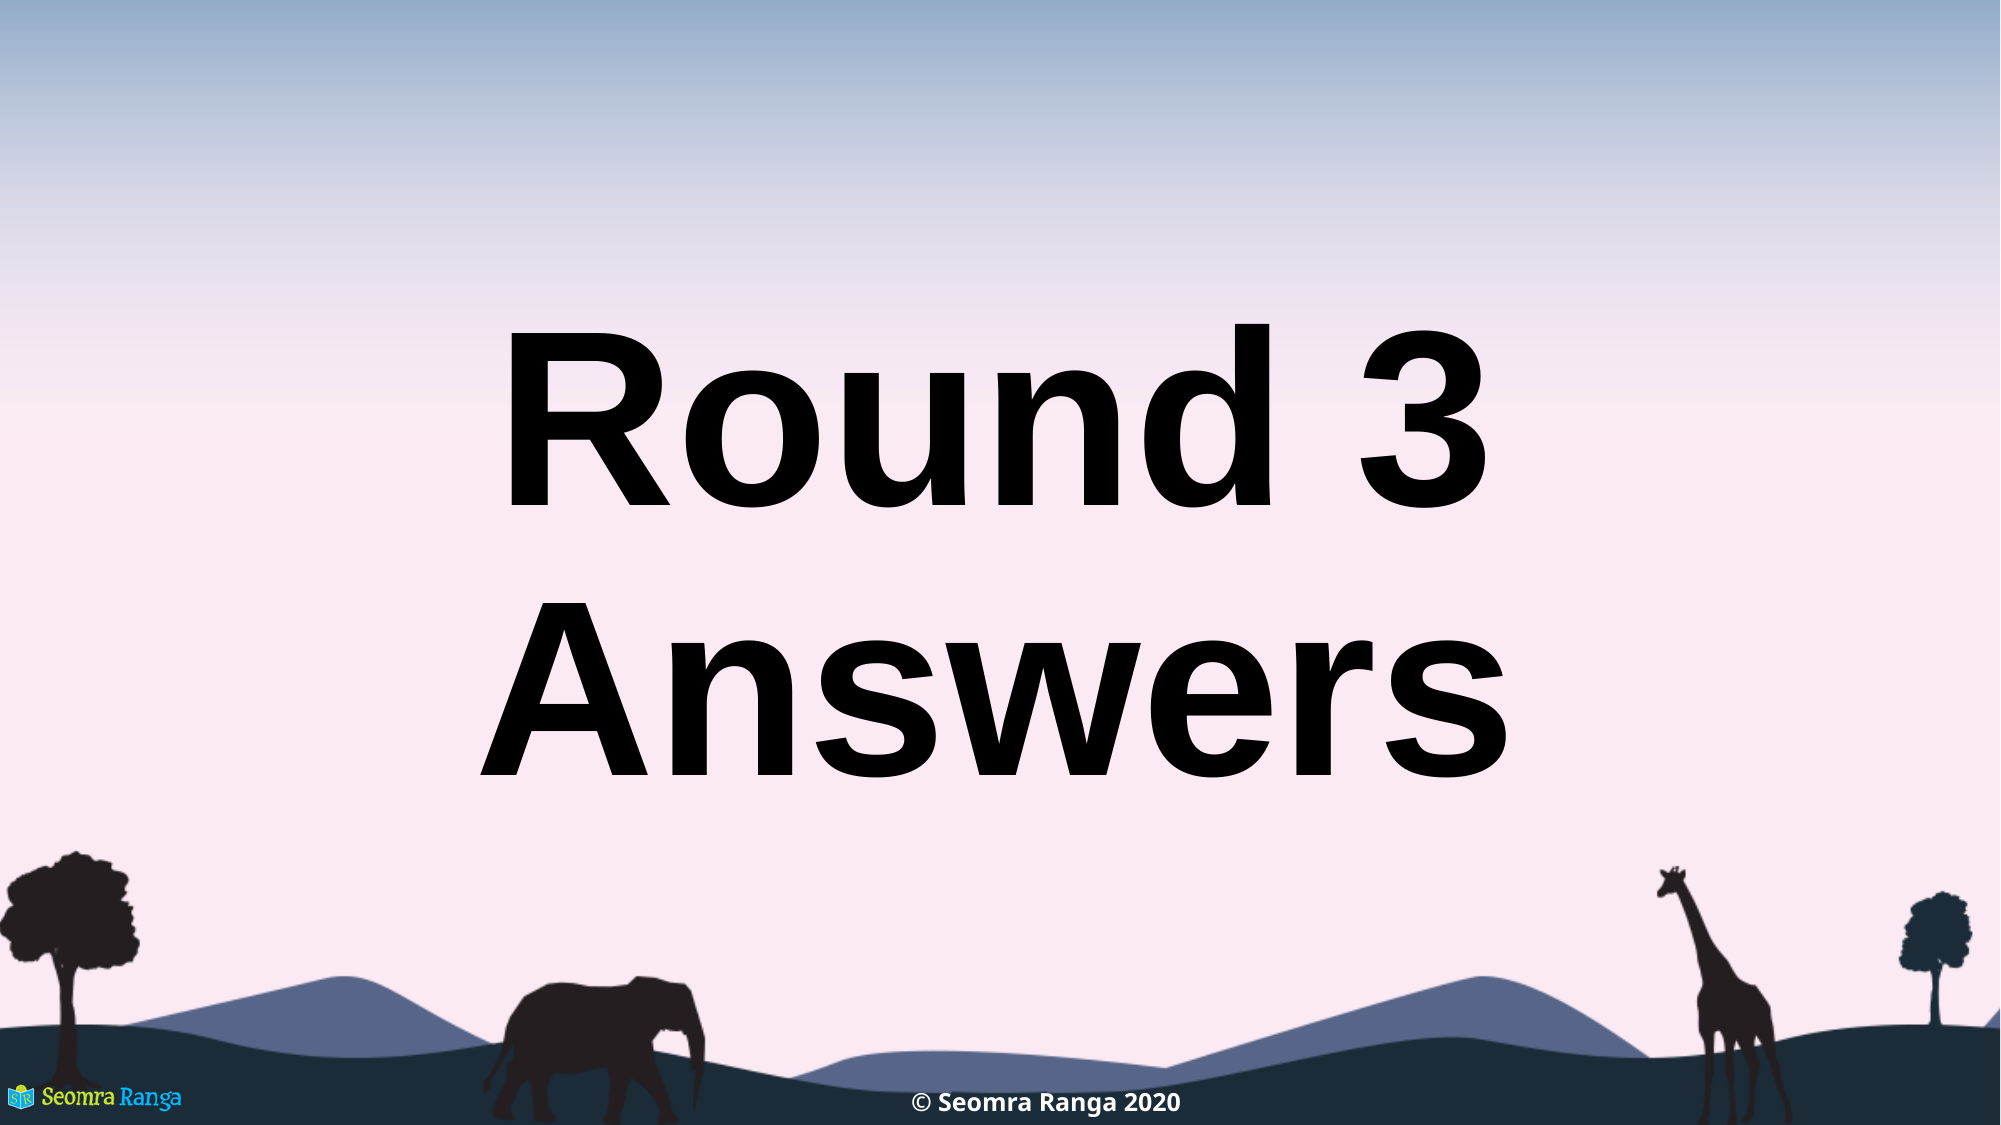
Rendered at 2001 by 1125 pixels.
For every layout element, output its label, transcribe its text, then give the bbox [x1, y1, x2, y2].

list Round 3 Answers [133, 181, 1859, 902]
picture [0, 0, 2001, 1125]
text_box © Seomra Ranga 2020 www.seomraranga.com [762, 1079, 1330, 1125]
